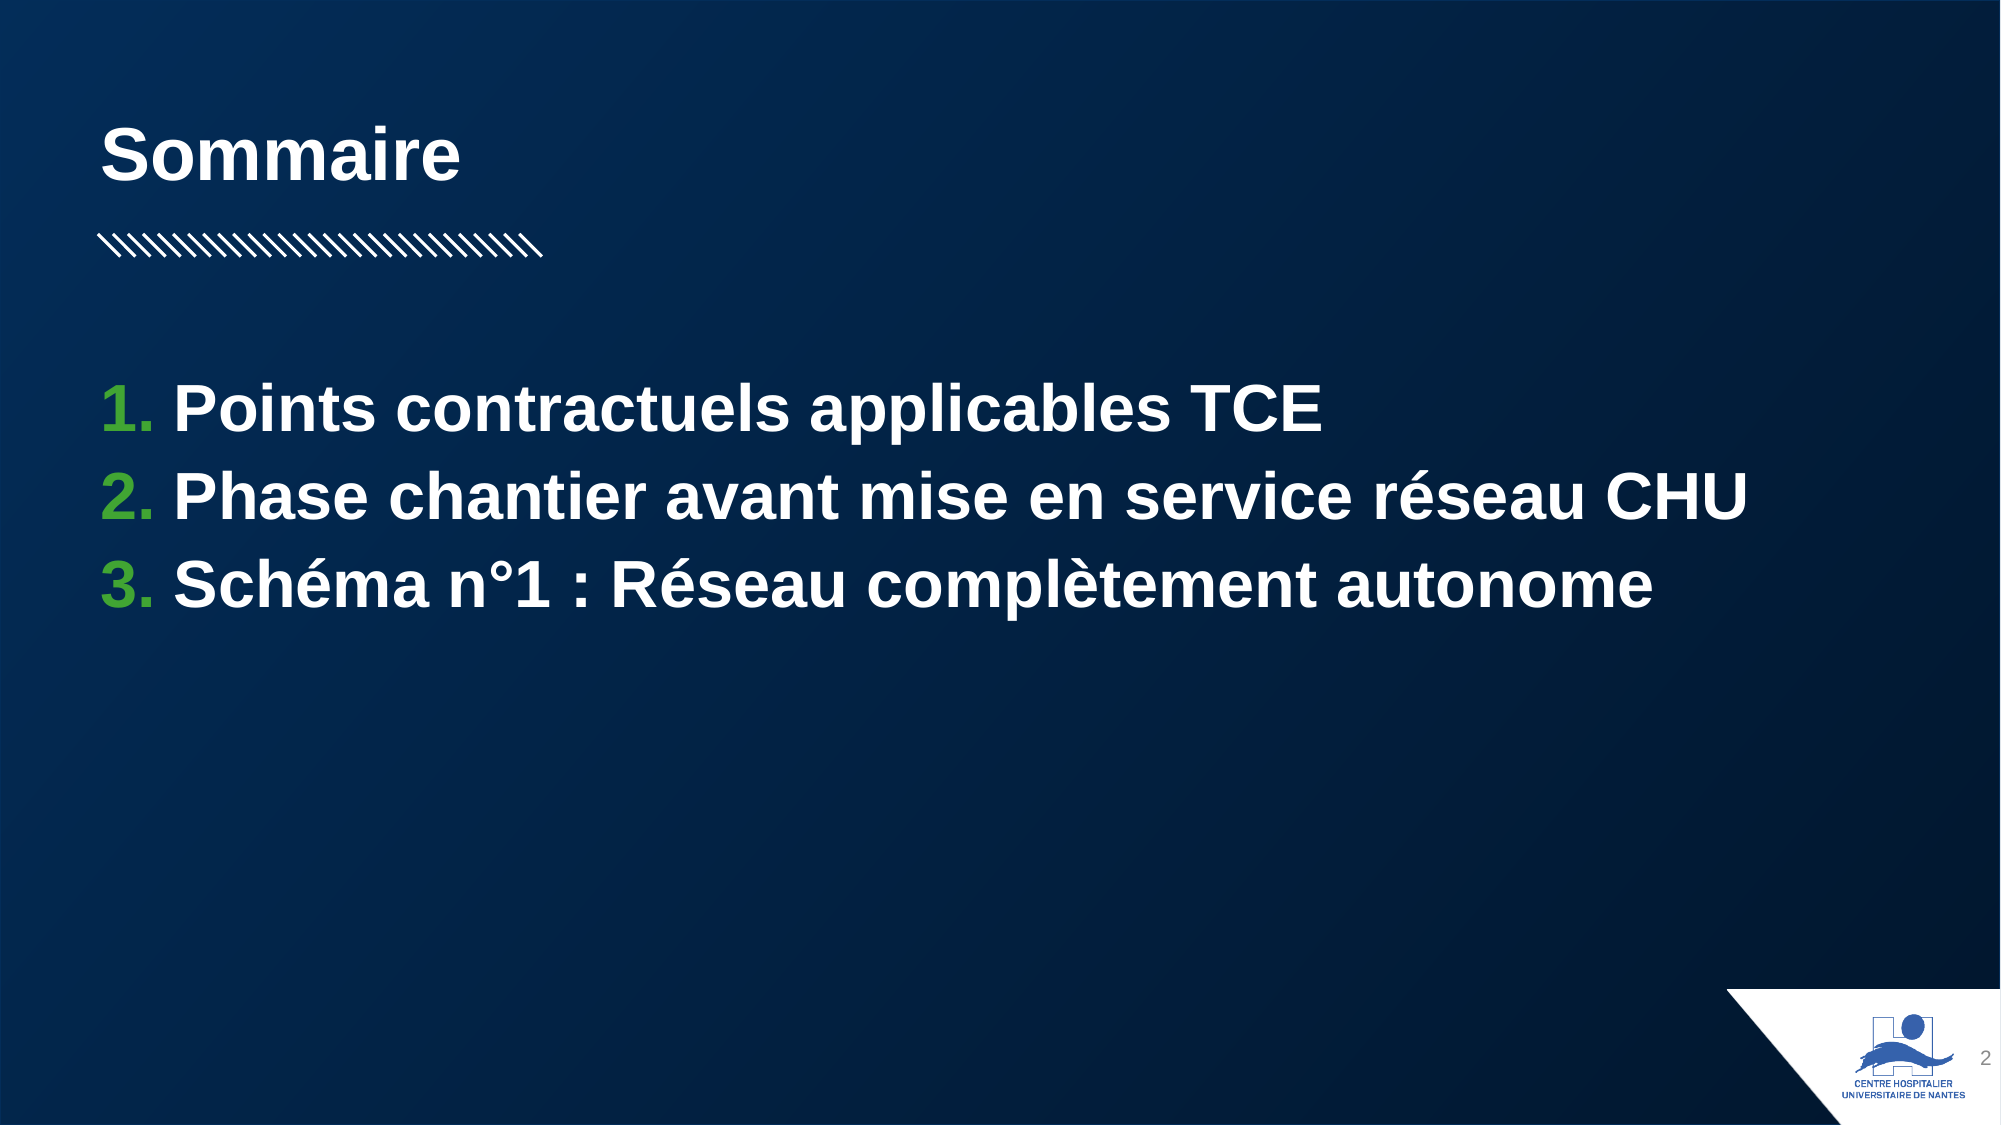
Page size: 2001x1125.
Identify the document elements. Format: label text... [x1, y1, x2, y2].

title Sommaire [85, 85, 1586, 205]
picture [1726, 989, 2001, 1125]
list Points contractuels applicables TCE Phase chantier avant mise en service réseau CHU Schéma n°1 : Réseau complètement autonome [85, 348, 1811, 902]
slide_number 2 [1556, 1027, 2000, 1088]
